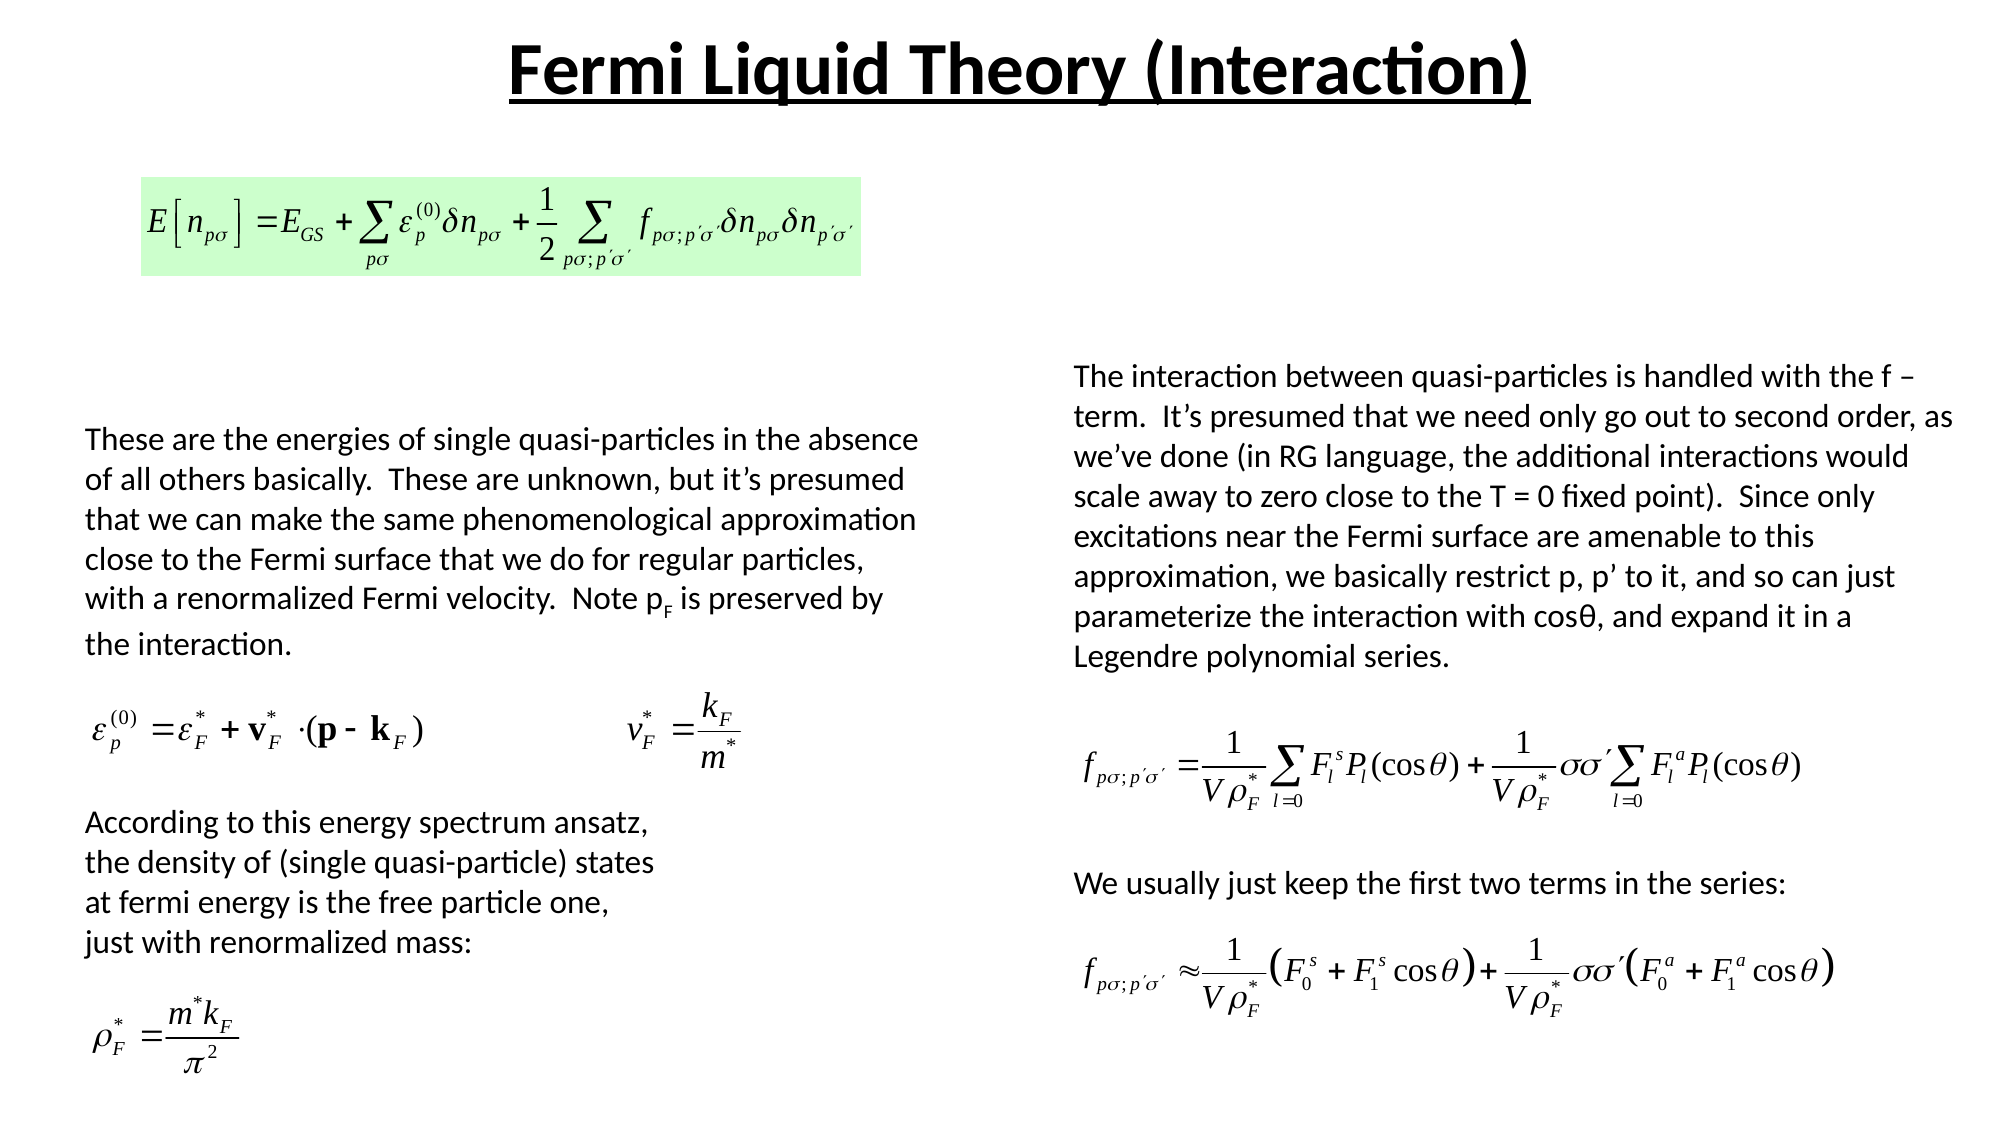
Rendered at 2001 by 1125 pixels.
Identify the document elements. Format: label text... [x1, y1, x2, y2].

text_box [1072, 928, 1837, 1024]
text_box The interaction between quasi-particles is handled with the f – term. It’s presumed that we need only go out to second order, as we’ve done (in RG language, the additional interactions would scale away to zero close to the T = 0 fixed point). Since only excitations near the Fermi surface are amenable to this approximation, we basically restrict p, p’ to it, and so can just parameterize the interaction with cosθ, and expand it in a Legendre polynomial series. [1058, 347, 1976, 682]
text_box These are the energies of single quasi-particles in the absence of all others basically. These are unknown, but it’s presumed that we can make the same phenomenological approximation close to the Fermi surface that we do for regular particles, with a renormalized Fermi velocity. Note pF is preserved by the interaction. [70, 409, 937, 670]
text_box We usually just keep the first two terms in the series: [1058, 853, 1879, 909]
title Fermi Liquid Theory (Interaction) [468, 17, 1573, 119]
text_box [85, 986, 246, 1081]
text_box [141, 177, 862, 276]
text_box According to this energy spectrum ansatz, the density of (single quasi-particle) states at fermi energy is the free particle one, just with renormalized mass: [70, 793, 680, 968]
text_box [1072, 722, 1809, 818]
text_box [85, 683, 747, 777]
